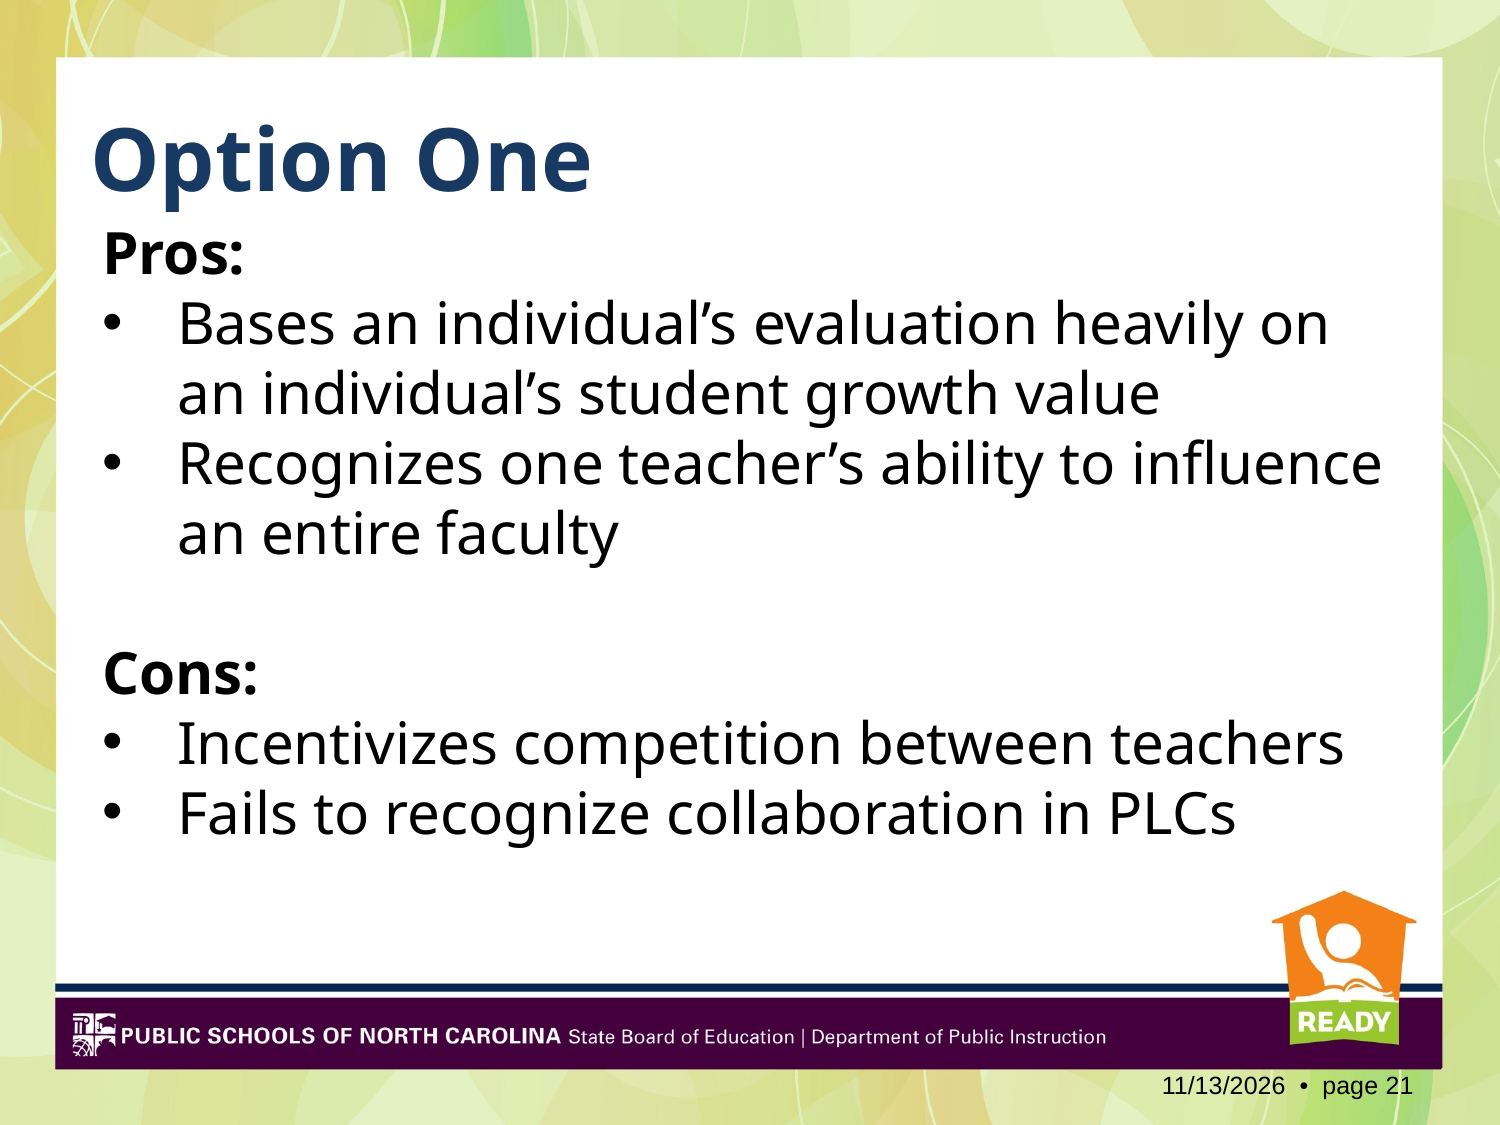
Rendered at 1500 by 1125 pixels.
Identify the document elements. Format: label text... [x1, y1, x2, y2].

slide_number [1147, 1062, 1460, 1122]
picture [0, 0, 1500, 1125]
text_box Pros: Bases an individual’s evaluation heavily on an individual’s student growth value Recognizes one teacher’s ability to influence an entire faculty Cons: Incentivizes competition between teachers Fails to recognize collaboration in PLCs [87, 208, 1413, 969]
title Option One [75, 87, 1400, 225]
